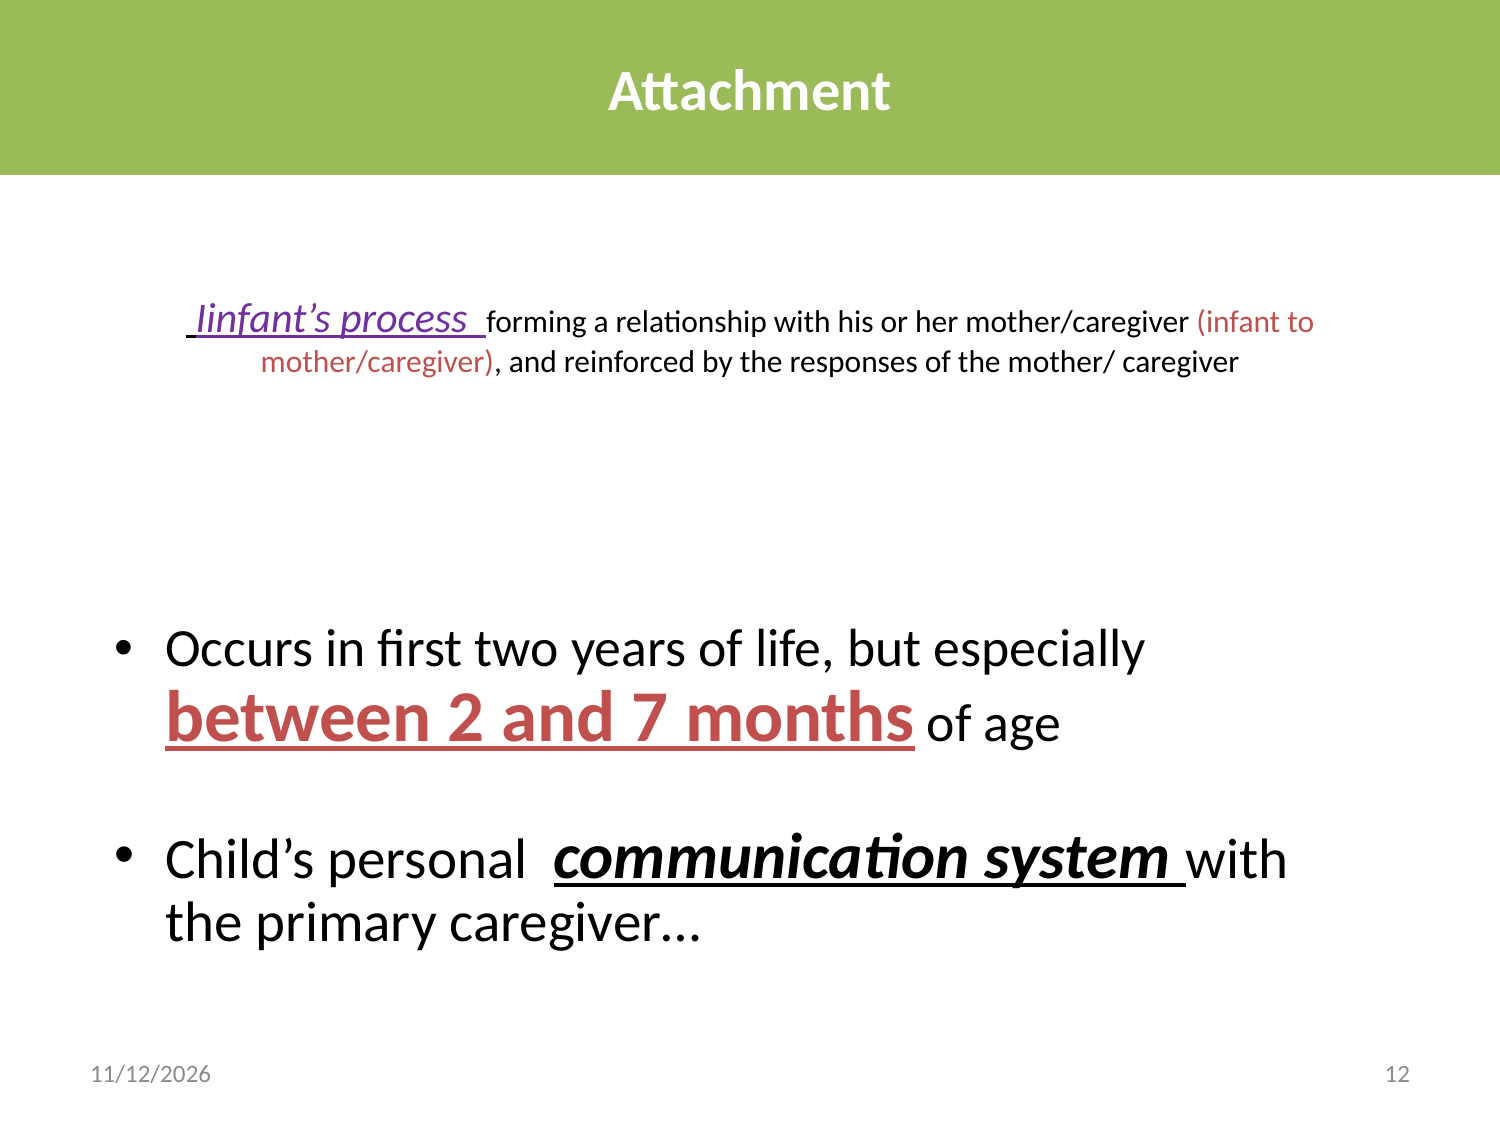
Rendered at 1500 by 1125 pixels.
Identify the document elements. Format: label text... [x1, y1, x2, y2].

slide_number 12 [1074, 1042, 1425, 1103]
list Occurs in first two years of life, but especially between 2 and 7 months of age Child’s personal communication system with the primary caregiver… [99, 612, 1375, 997]
title Iinfant’s process forming a relationship with his or her mother/caregiver (infant to mother/caregiver), and reinforced by the responses of the mother/ caregiver [112, 175, 1388, 388]
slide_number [75, 1042, 425, 1103]
text_box Attachment [0, 0, 1500, 175]
